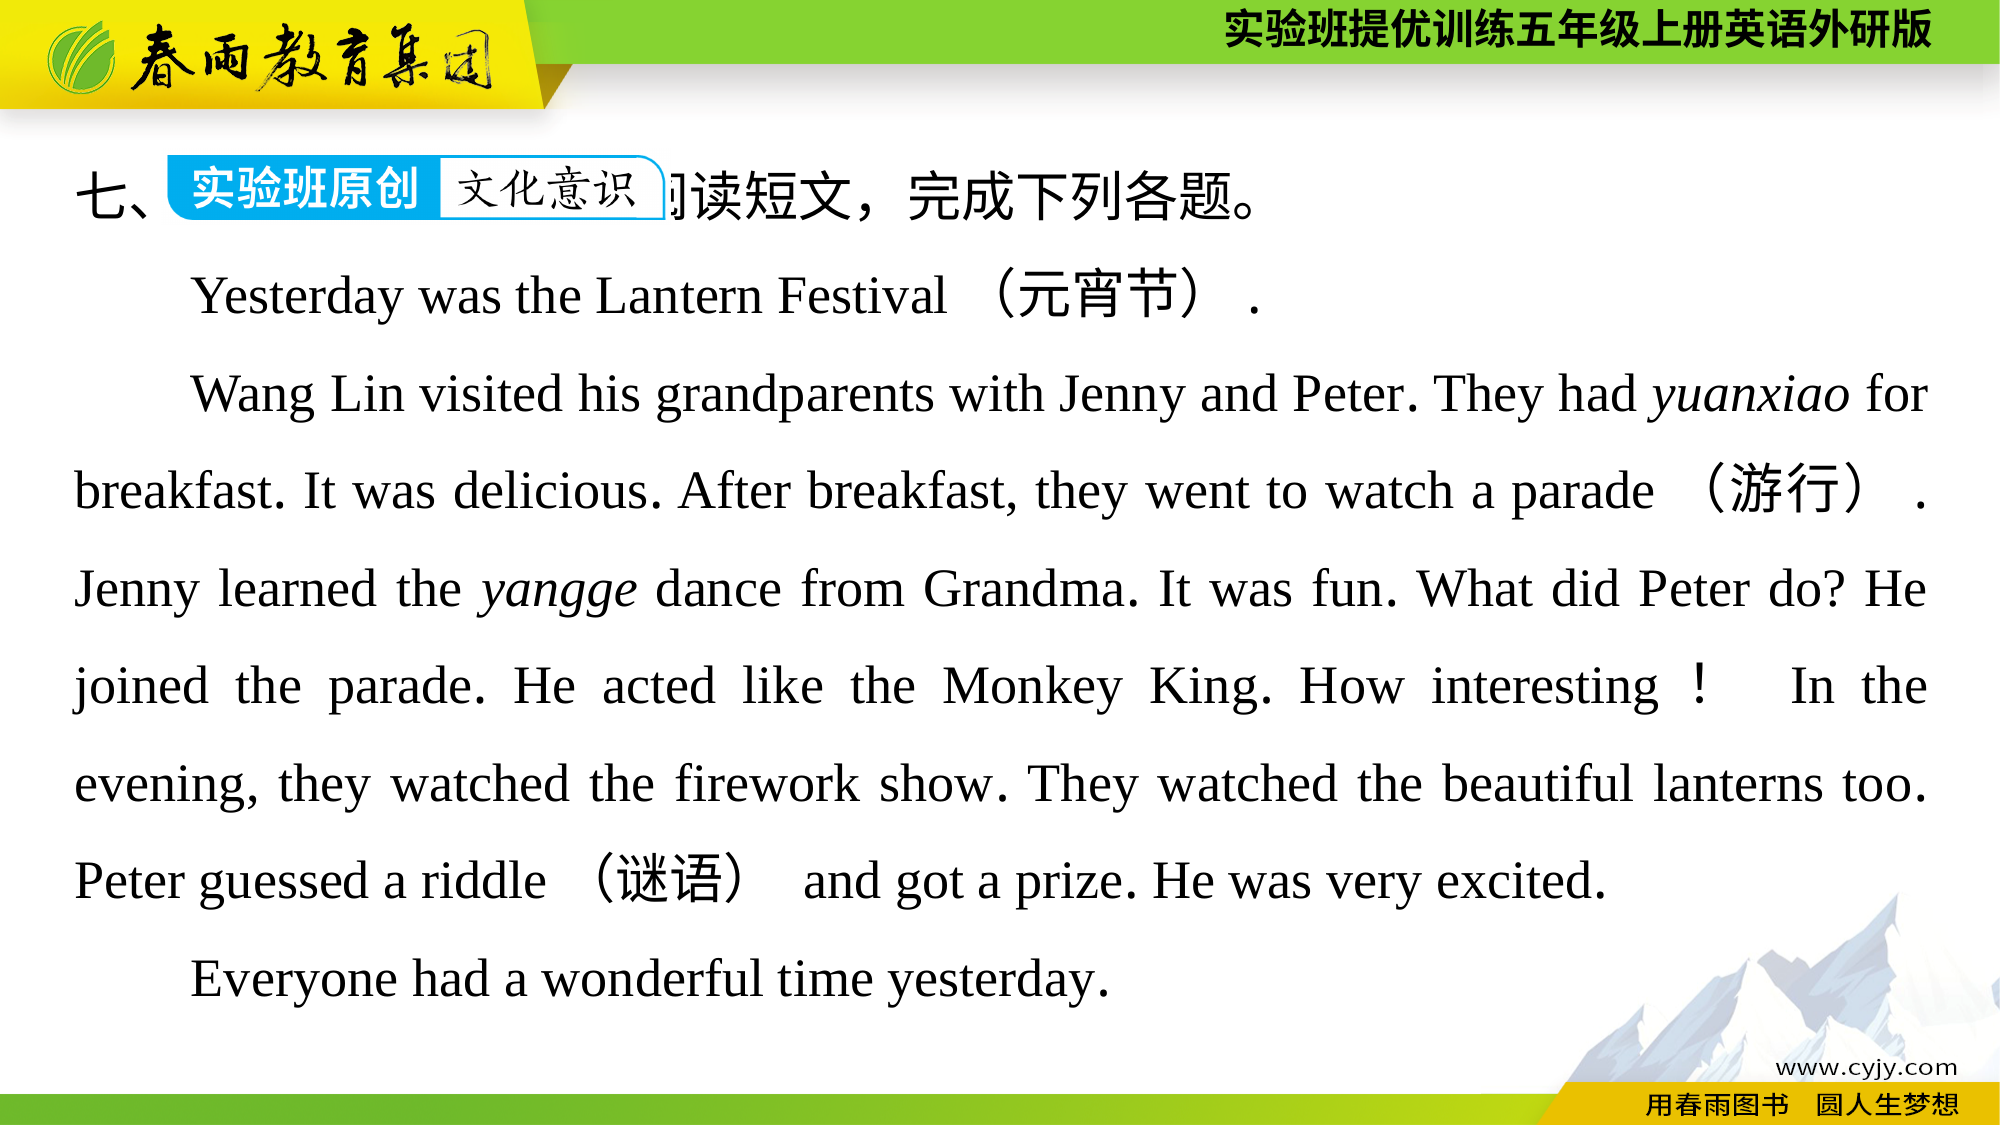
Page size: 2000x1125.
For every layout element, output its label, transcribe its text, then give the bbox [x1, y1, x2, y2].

list 七、 阅读短文，完成下列各题。 Yesterday was the Lantern Festival（元宵节）. Wang Lin visited his grandparents with Jenny and Peter. They had yuanxiao for breakfast. It was delicious. After breakfast, they went to watch a parade（游行）. Jenny learned the yangge dance from Grandma. It was fun. What did Peter do? He joined the parade. He acted like the Monkey King. How interesting！ In the evening, they watched the firework show. They watched the beautiful lanterns too. Peter guessed a riddle（谜语） and got a prize. He was very excited. Everyone had a wonderful time yesterday. [59, 122, 1944, 1024]
picture [0, 0, 2000, 1125]
